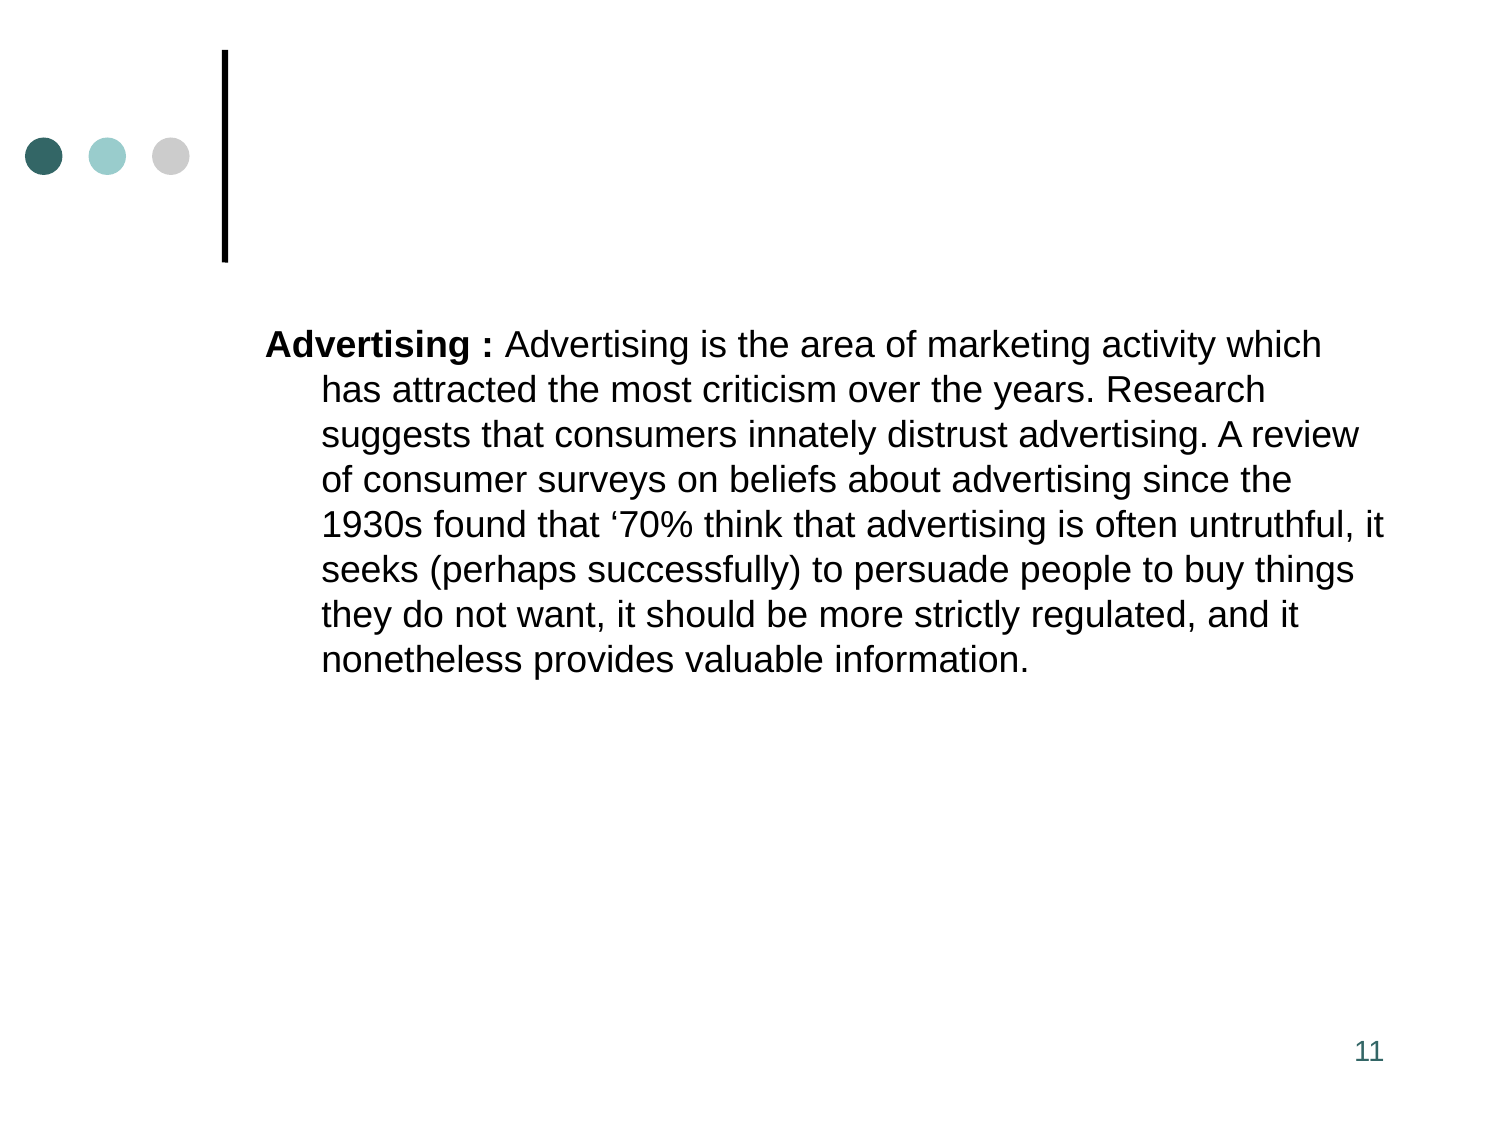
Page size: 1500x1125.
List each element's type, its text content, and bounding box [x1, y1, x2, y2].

slide_number 11 [1187, 1025, 1400, 1100]
list Advertising : Advertising is the area of marketing activity which has attracted the most criticism over the years. Research suggests that consumers innately distrust advertising. A review of consumer surveys on beliefs about advertising since the 1930s found that ‘70% think that advertising is often untruthful, it seeks (perhaps successfully) to persuade people to buy things they do not want, it should be more strictly regulated, and it nonetheless provides valuable information. [249, 312, 1400, 988]
